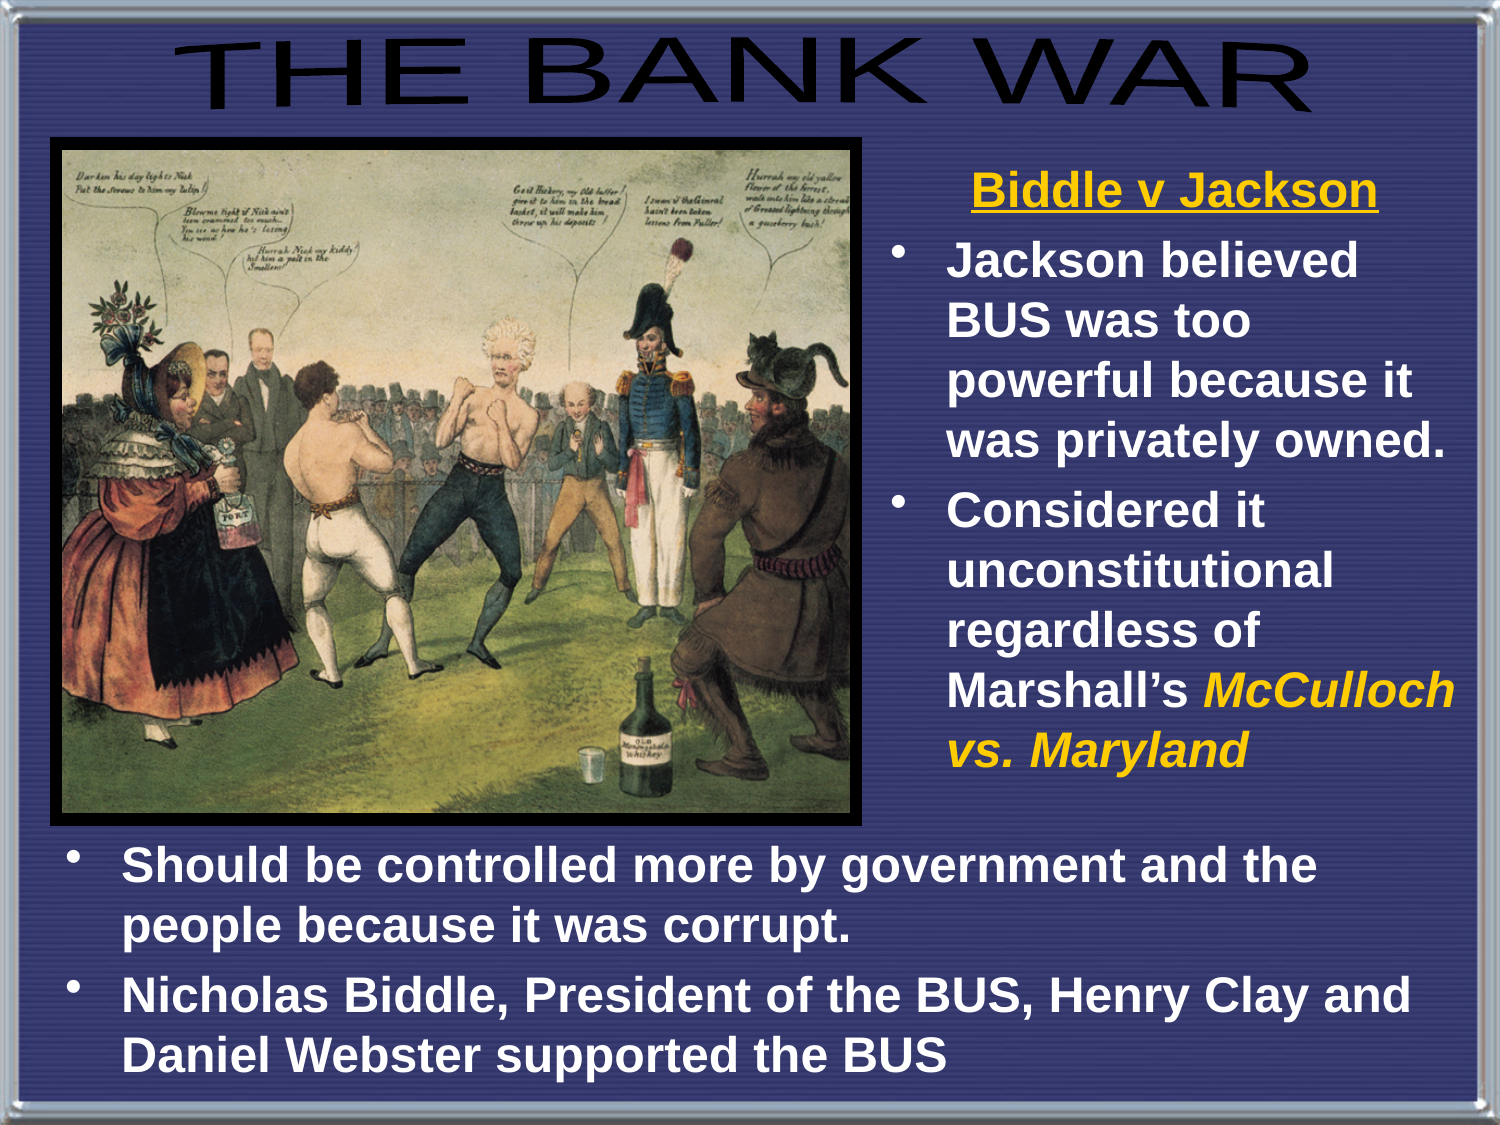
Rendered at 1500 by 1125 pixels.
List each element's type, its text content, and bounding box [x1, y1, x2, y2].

list Should be controlled more by government and the people because it was corrupt. Nicholas Biddle, President of the BUS, Henry Clay and Daniel Webster supported the BUS [50, 825, 1463, 1125]
picture [62, 149, 851, 814]
picture [0, 0, 1500, 1125]
list Biddle v Jackson Jackson believed BUS was too powerful because it was privately owned. Considered it unconstitutional regardless of Marshall’s McCulloch vs. Maryland [875, 149, 1475, 813]
